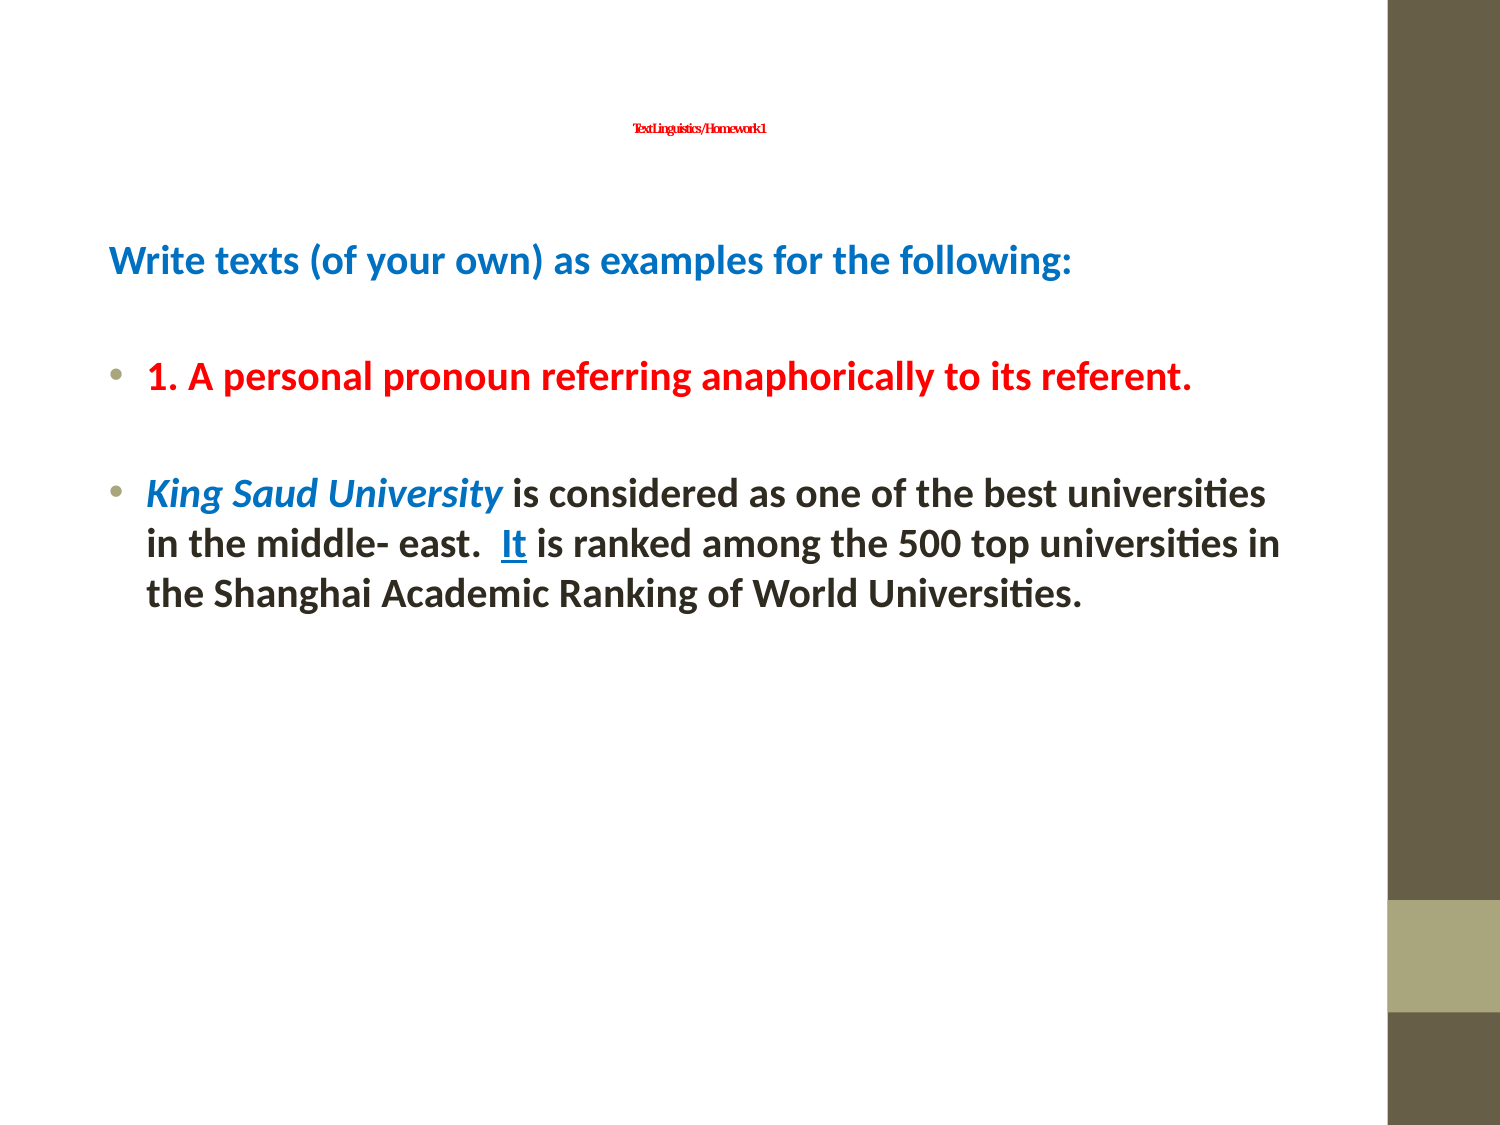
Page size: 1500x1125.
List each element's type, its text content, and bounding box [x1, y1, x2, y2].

title Text Linguistics/Homework 1 [75, 45, 1325, 213]
list Write texts (of your own) as examples for the following: 1. A personal pronoun referring anaphorically to its referent. King Saud University is considered as one of the best universities in the middle- east. It is ranked among the 500 top universities in the Shanghai Academic Ranking of World Universities. [75, 224, 1313, 1038]
